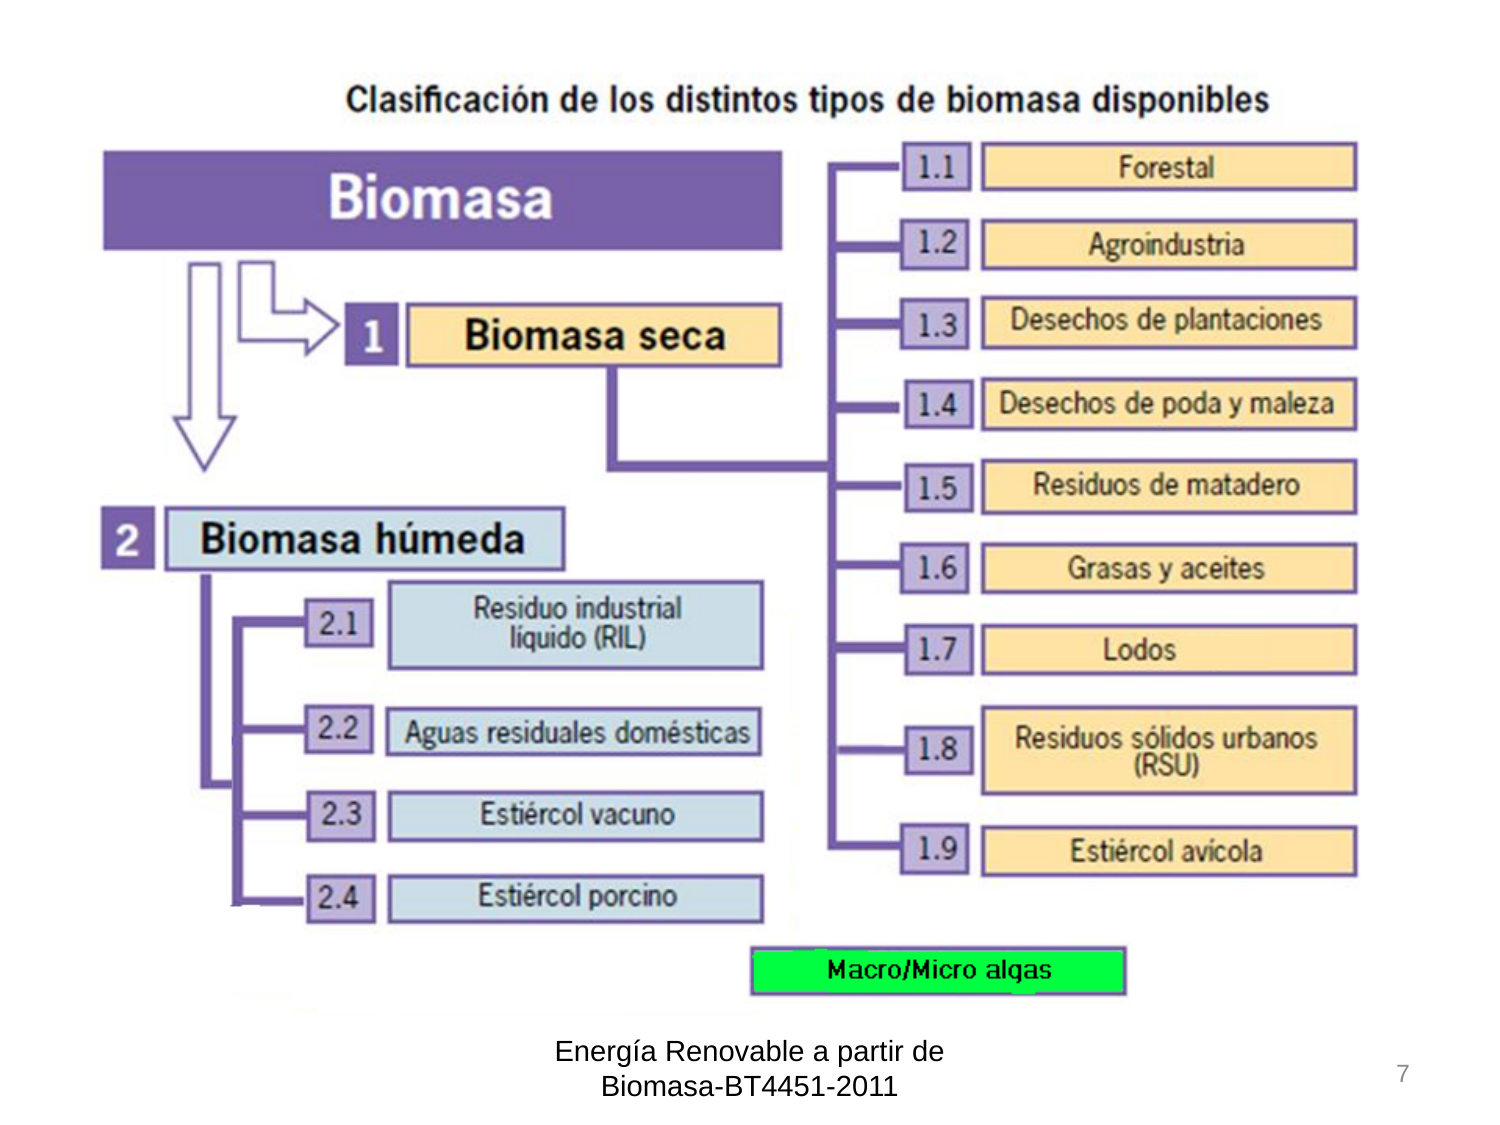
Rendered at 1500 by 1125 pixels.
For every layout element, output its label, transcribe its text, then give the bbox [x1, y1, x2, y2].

picture [34, 46, 1431, 1021]
text_box 7 [1074, 1042, 1425, 1103]
footer Energía Renovable a partir de Biomasa-BT4451-2011 [512, 1029, 988, 1103]
